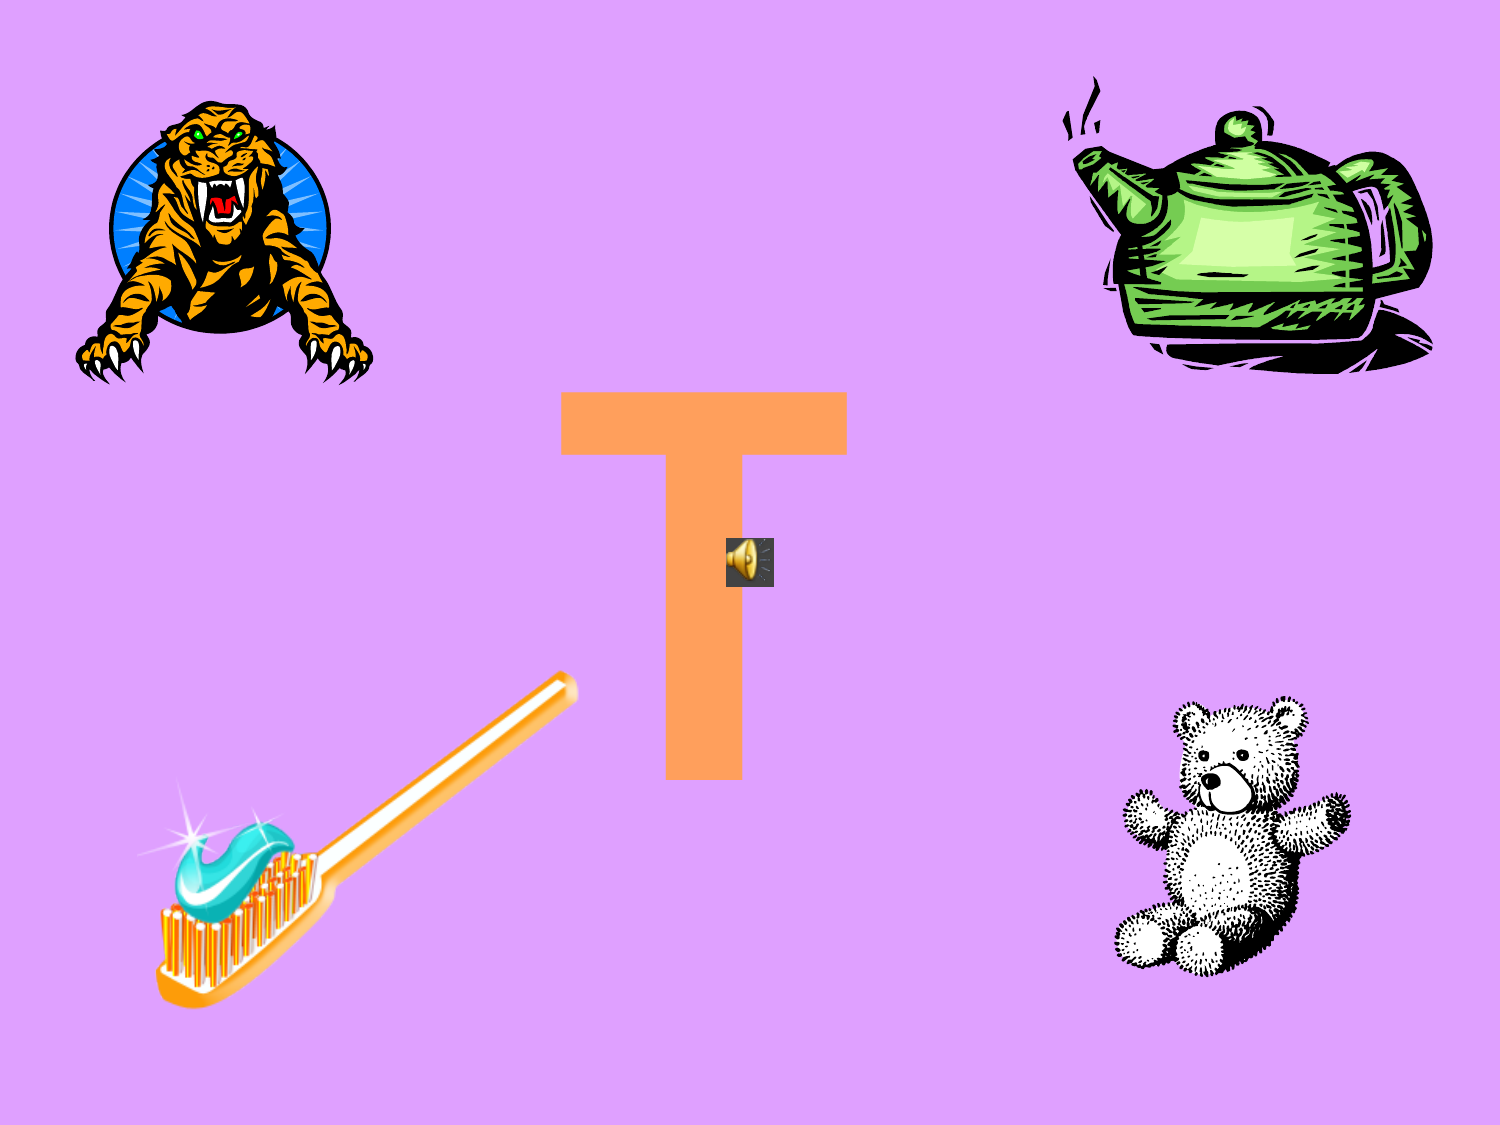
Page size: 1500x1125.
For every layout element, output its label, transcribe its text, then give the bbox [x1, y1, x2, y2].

text_box T [541, 174, 868, 908]
picture [74, 99, 374, 386]
picture [1062, 74, 1438, 380]
picture [724, 537, 776, 588]
picture [1112, 687, 1356, 987]
picture [137, 599, 588, 1051]
